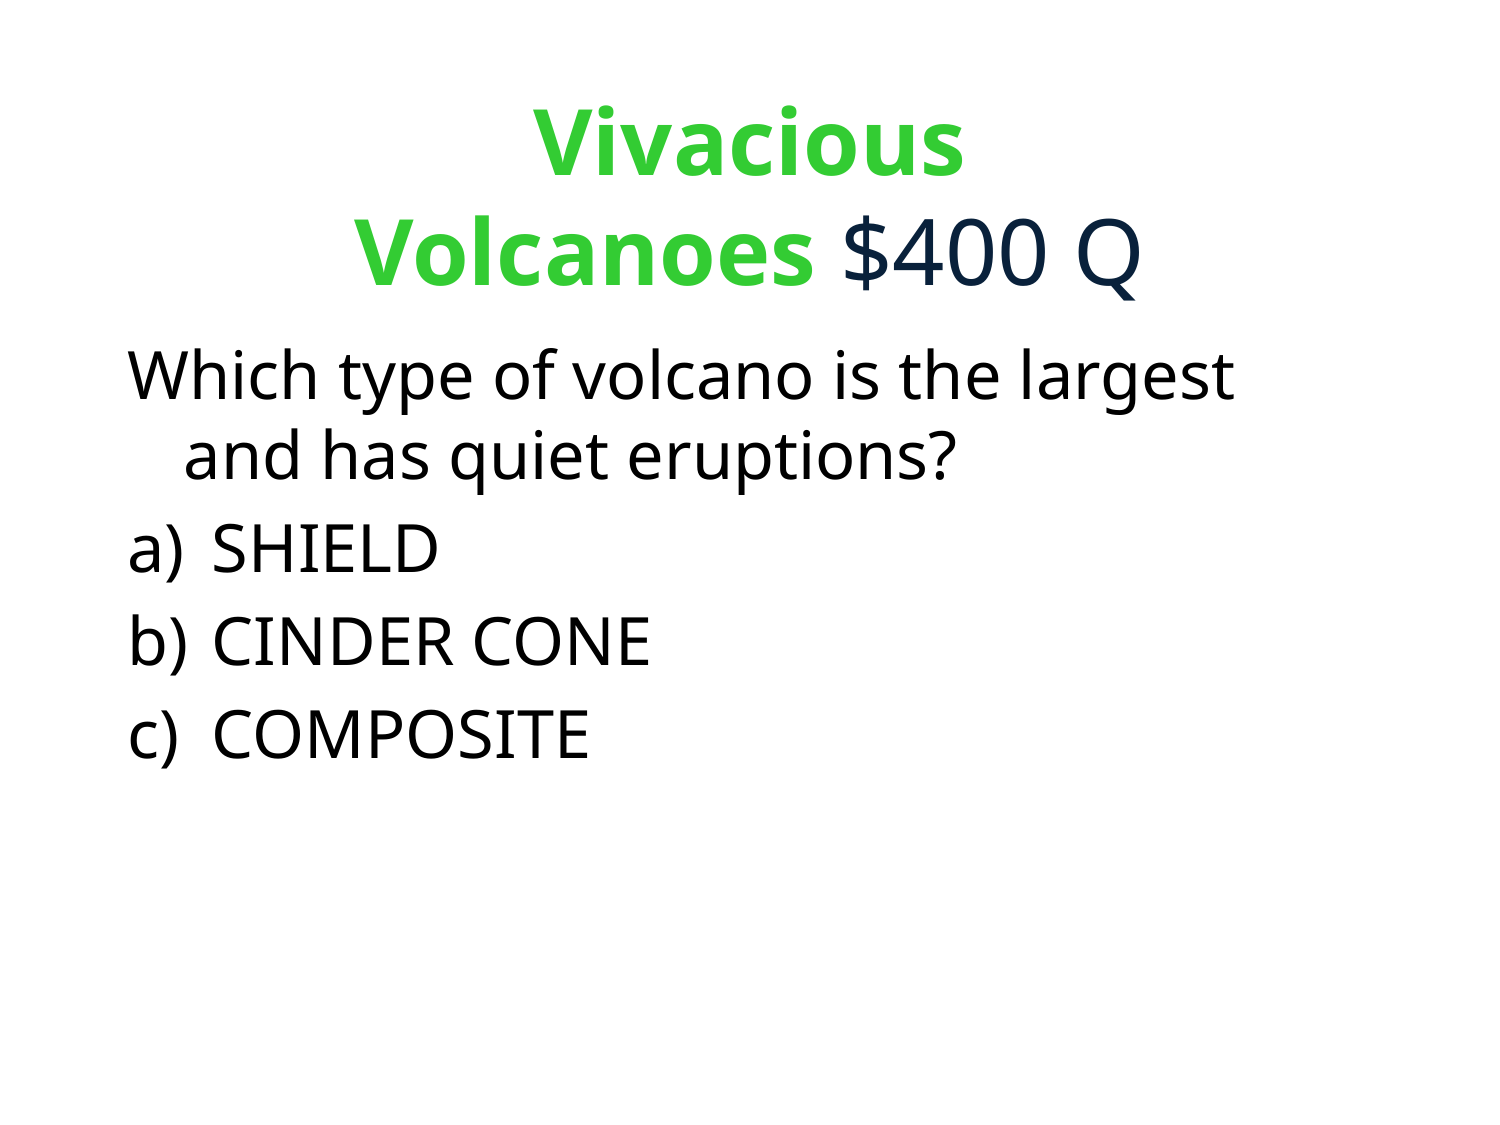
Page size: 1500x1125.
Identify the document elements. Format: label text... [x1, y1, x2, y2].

list Which type of volcano is the largest and has quiet eruptions? SHIELD CINDER CONE COMPOSITE [112, 324, 1388, 1001]
title Vivacious Volcanoes $400 Q [112, 99, 1388, 288]
